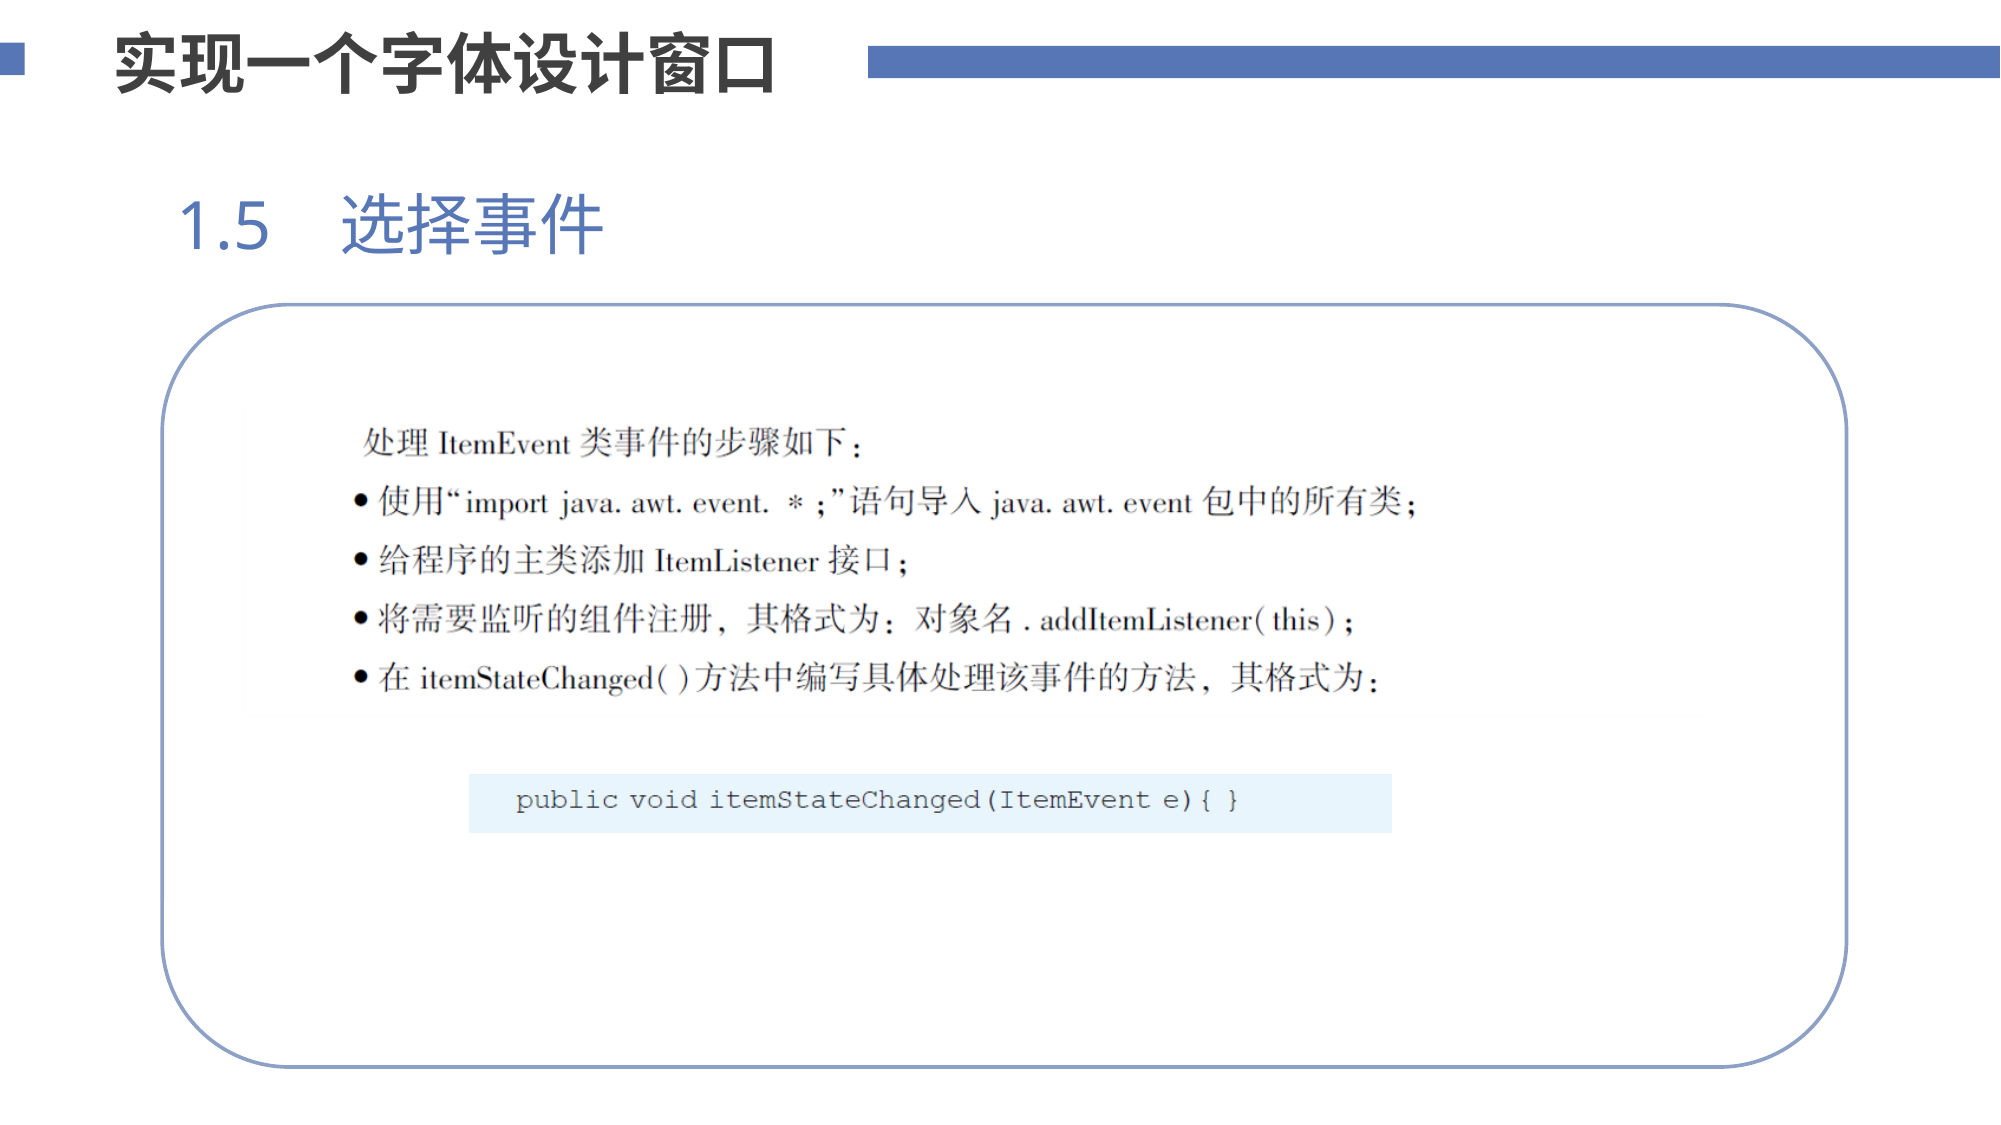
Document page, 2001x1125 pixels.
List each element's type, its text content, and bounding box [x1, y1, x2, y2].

text_box [0, 41, 26, 76]
picture [469, 774, 1392, 834]
text_box [867, 45, 2000, 79]
text_box 实现一个字体设计窗口 [112, 21, 781, 102]
text_box 1.5 选择事件 [162, 175, 1157, 271]
picture [243, 408, 1705, 717]
text_box [161, 303, 1848, 1069]
